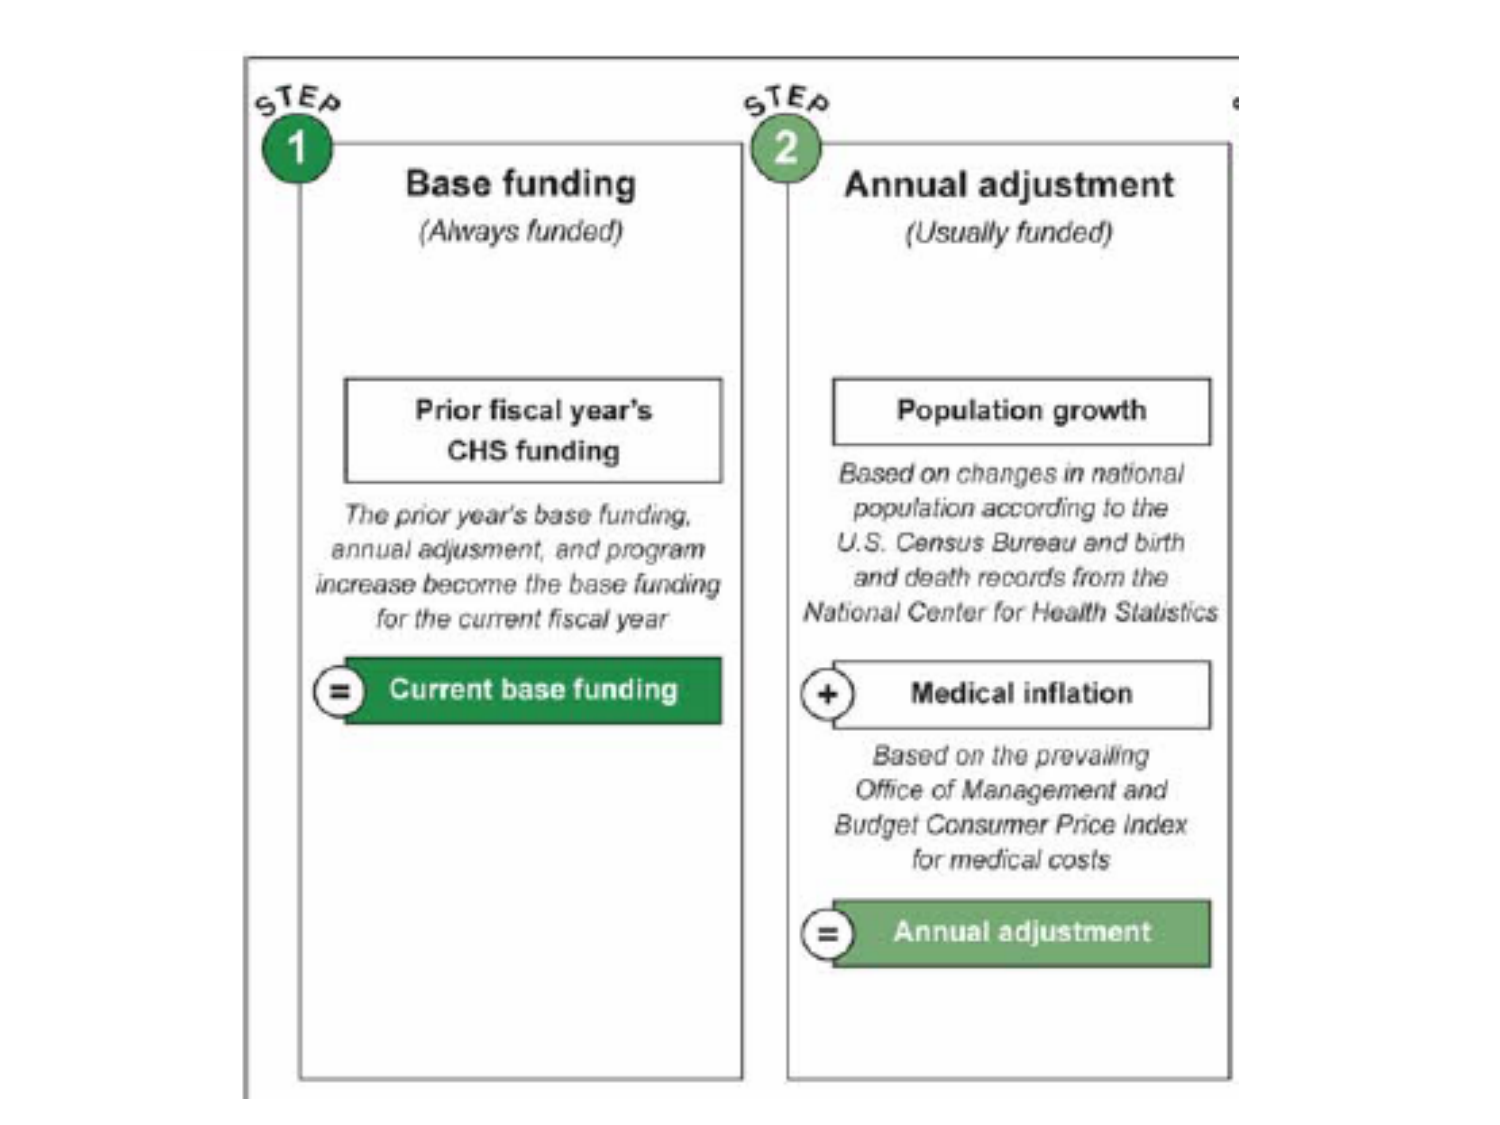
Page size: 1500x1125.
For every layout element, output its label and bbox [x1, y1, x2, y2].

picture [187, 49, 1239, 1099]
